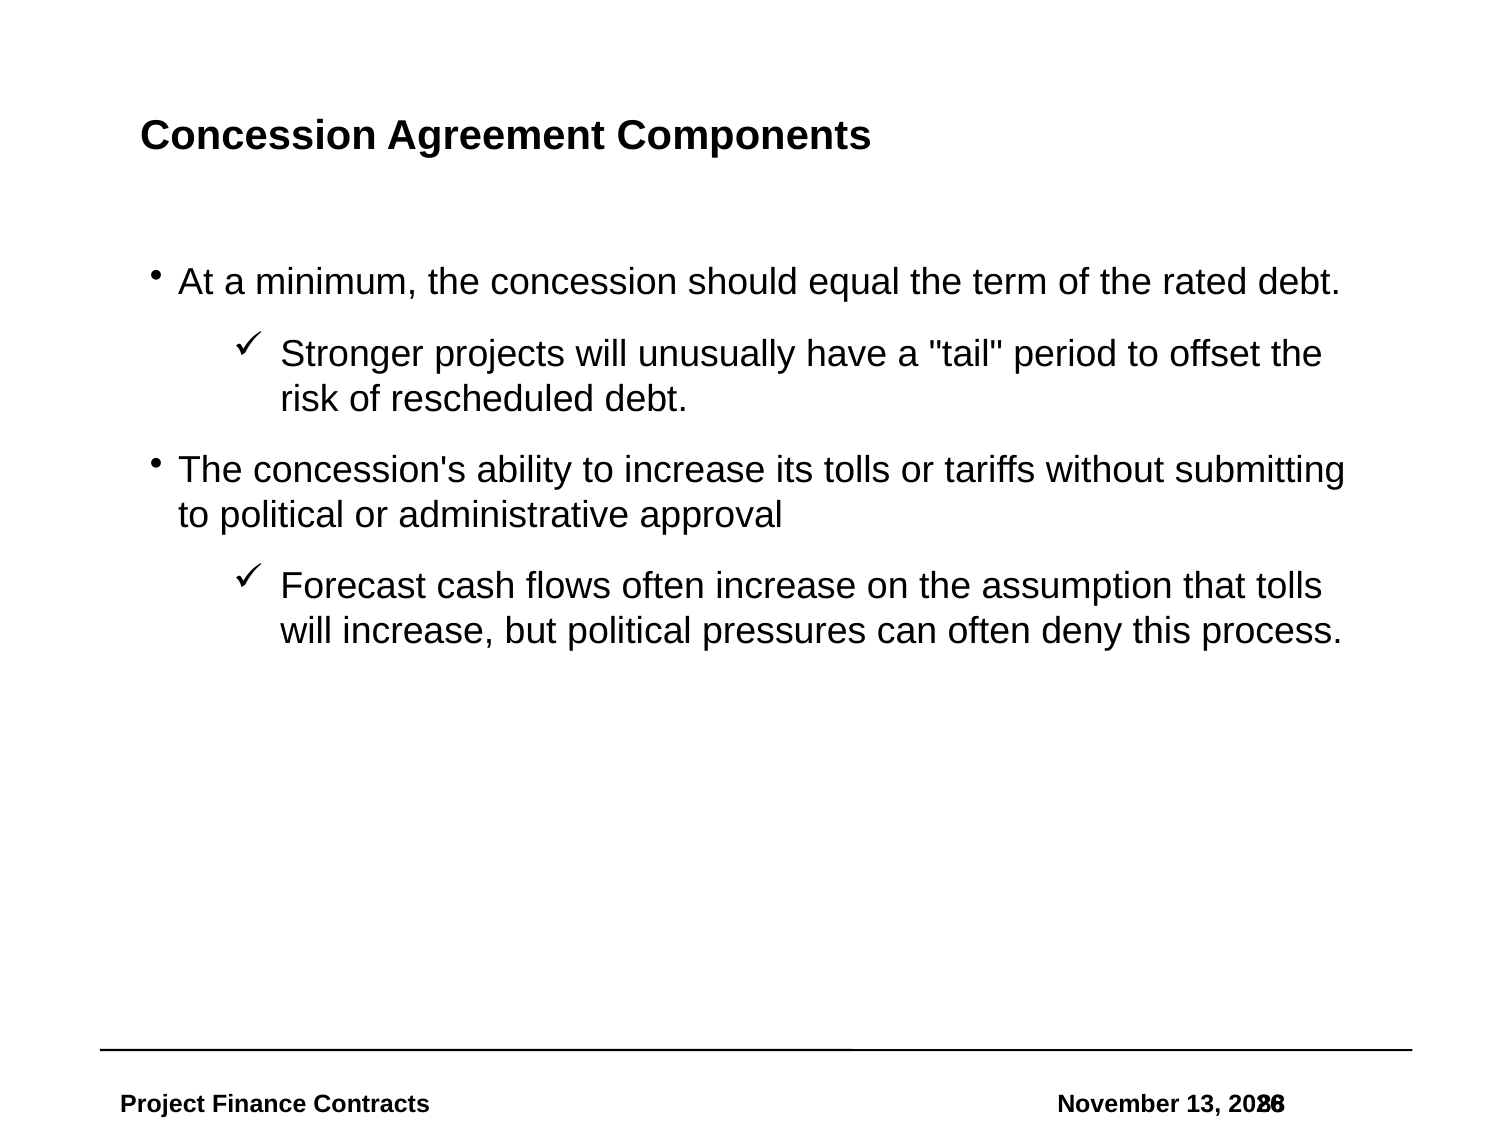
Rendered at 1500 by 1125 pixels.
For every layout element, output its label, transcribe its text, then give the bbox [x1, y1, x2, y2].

list At a minimum, the concession should equal the term of the rated debt. Stronger projects will unusually have a "tail" period to offset the risk of rescheduled debt. The concession's ability to increase its tolls or tariffs without submitting to political or administrative approval Forecast cash flows often increase on the assumption that tolls will increase, but political pressures can often deny this process. [124, 249, 1376, 1001]
title Concession Agreement Components [124, 99, 1288, 226]
